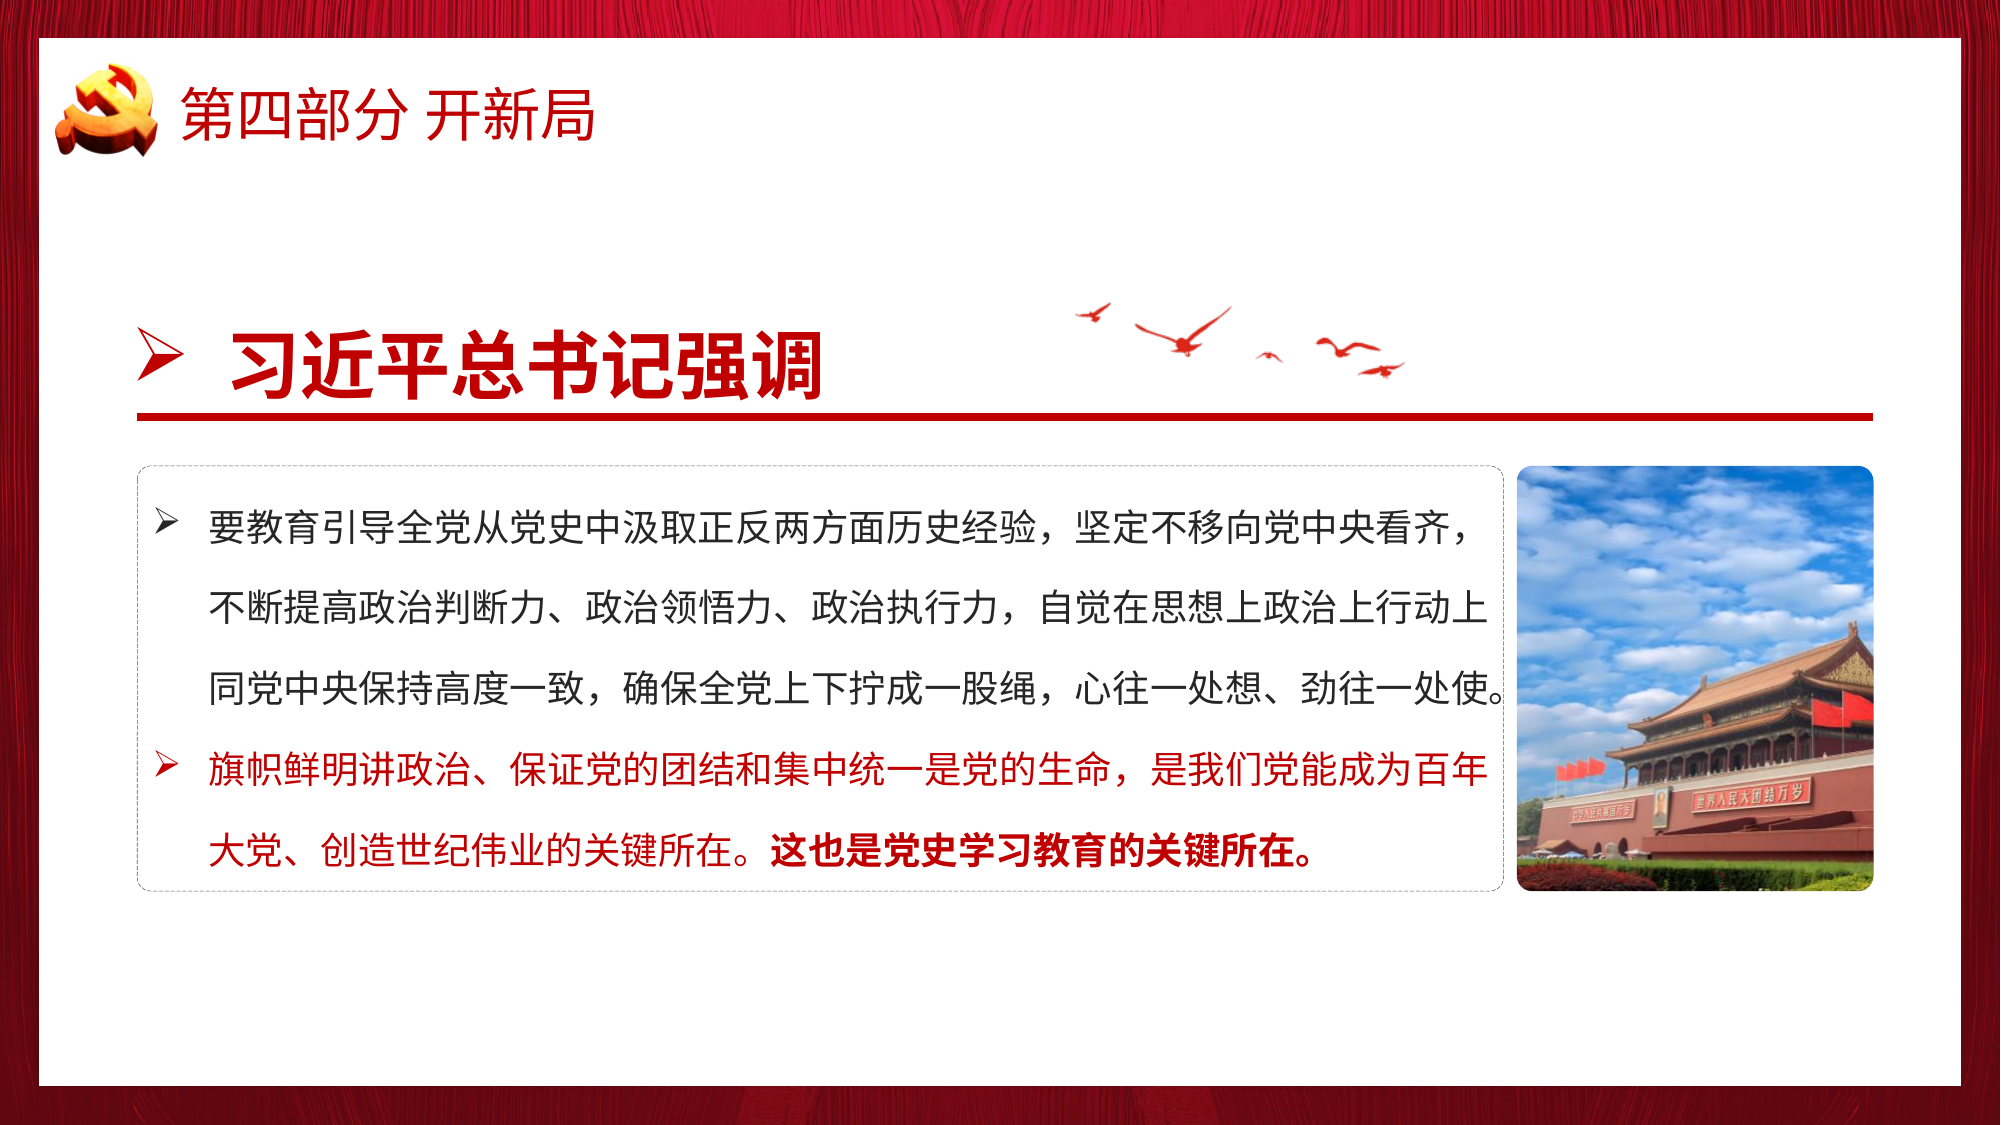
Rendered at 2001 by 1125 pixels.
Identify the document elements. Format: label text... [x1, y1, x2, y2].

text_box [137, 871, 1505, 893]
picture [0, 0, 2000, 1125]
text_box 要教育引导全党从党史中汲取正反两方面历史经验，坚定不移向党中央看齐，不断提高政治判断力、政治领悟力、政治执行力，自觉在思想上政治上行动上同党中央保持高度一致，确保全党上下拧成一股绳，心往一处想、劲往一处使。 旗帜鲜明讲政治、保证党的团结和集中统一是党的生命，是我们党能成为百年大党、创造世纪伟业的关键所在。这也是党史学习教育的关键所在。 [137, 460, 1504, 880]
text_box 习近平总书记强调 [116, 265, 974, 416]
